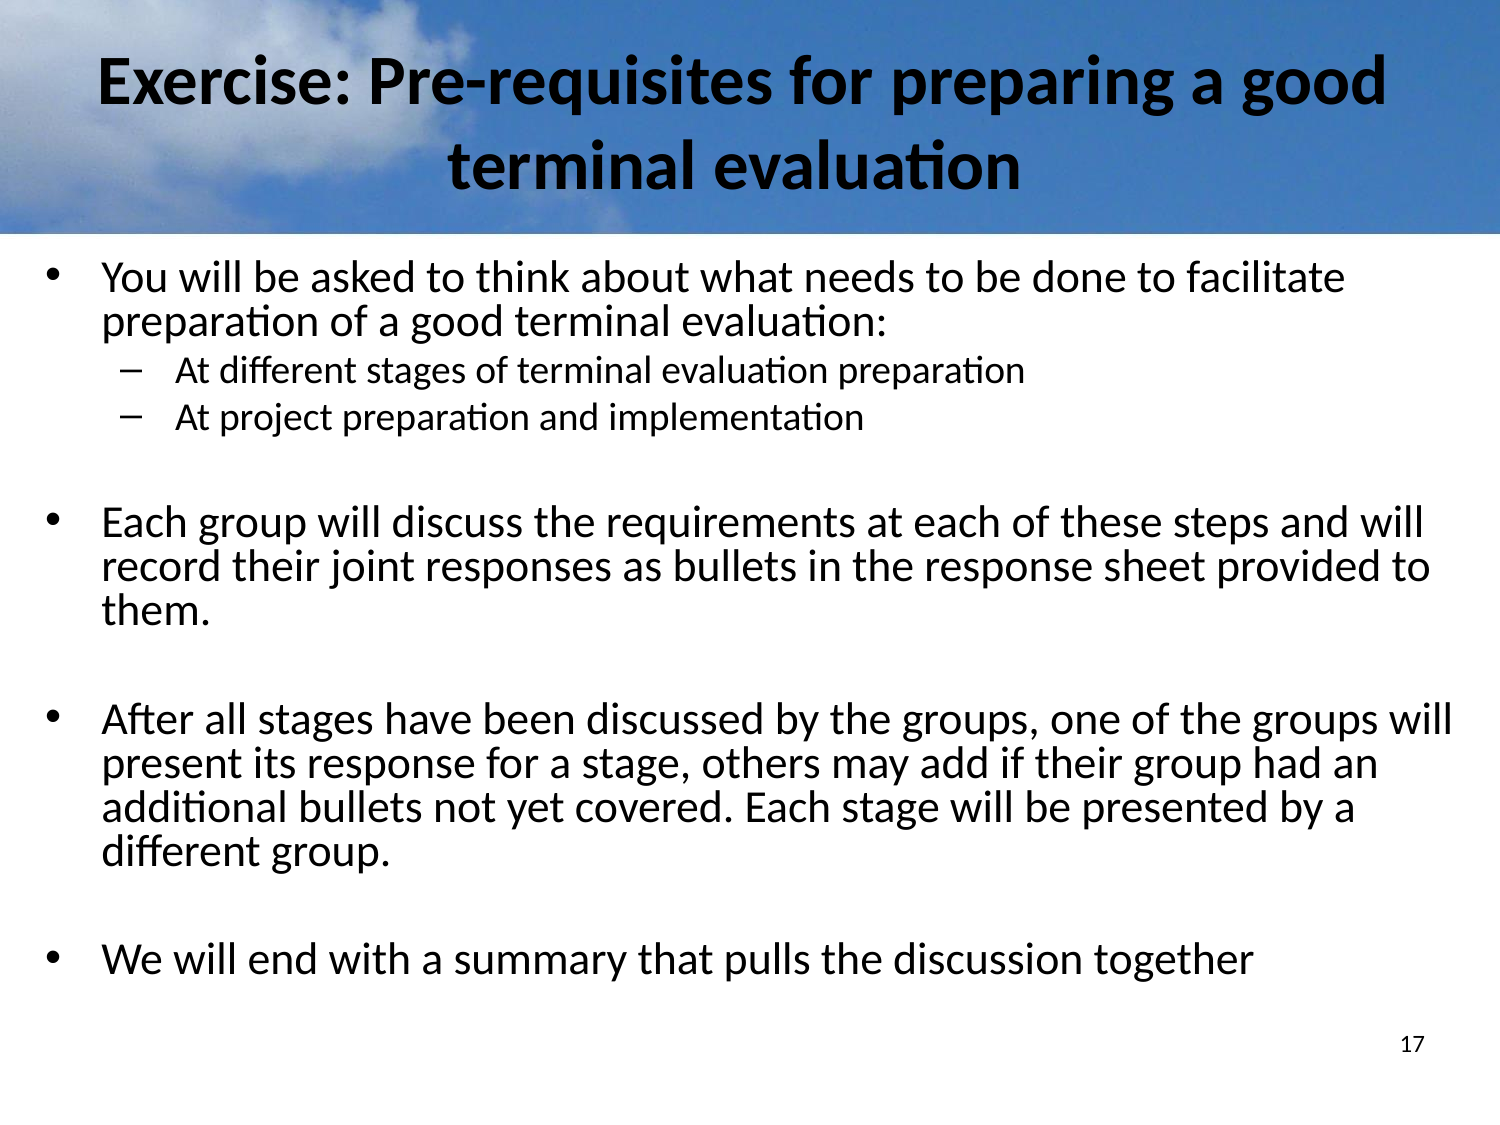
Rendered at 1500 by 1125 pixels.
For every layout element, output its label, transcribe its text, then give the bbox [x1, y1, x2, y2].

text_box Exercise: Pre-requisites for preparing a good terminal evaluation [12, 33, 1475, 204]
picture [0, 0, 1500, 1125]
list You will be asked to think about what needs to be done to facilitate preparation of a good terminal evaluation: At different stages of terminal evaluation preparation At project preparation and implementation Each group will discuss the requirements at each of these steps and will record their joint responses as bullets in the response sheet provided to them. After all stages have been discussed by the groups, one of the groups will present its response for a stage, others may add if their group had an additional bullets not yet covered. Each stage will be presented by a different group. We will end with a summary that pulls the discussion together [36, 249, 1463, 1051]
slide_number 17 [1074, 1012, 1425, 1073]
